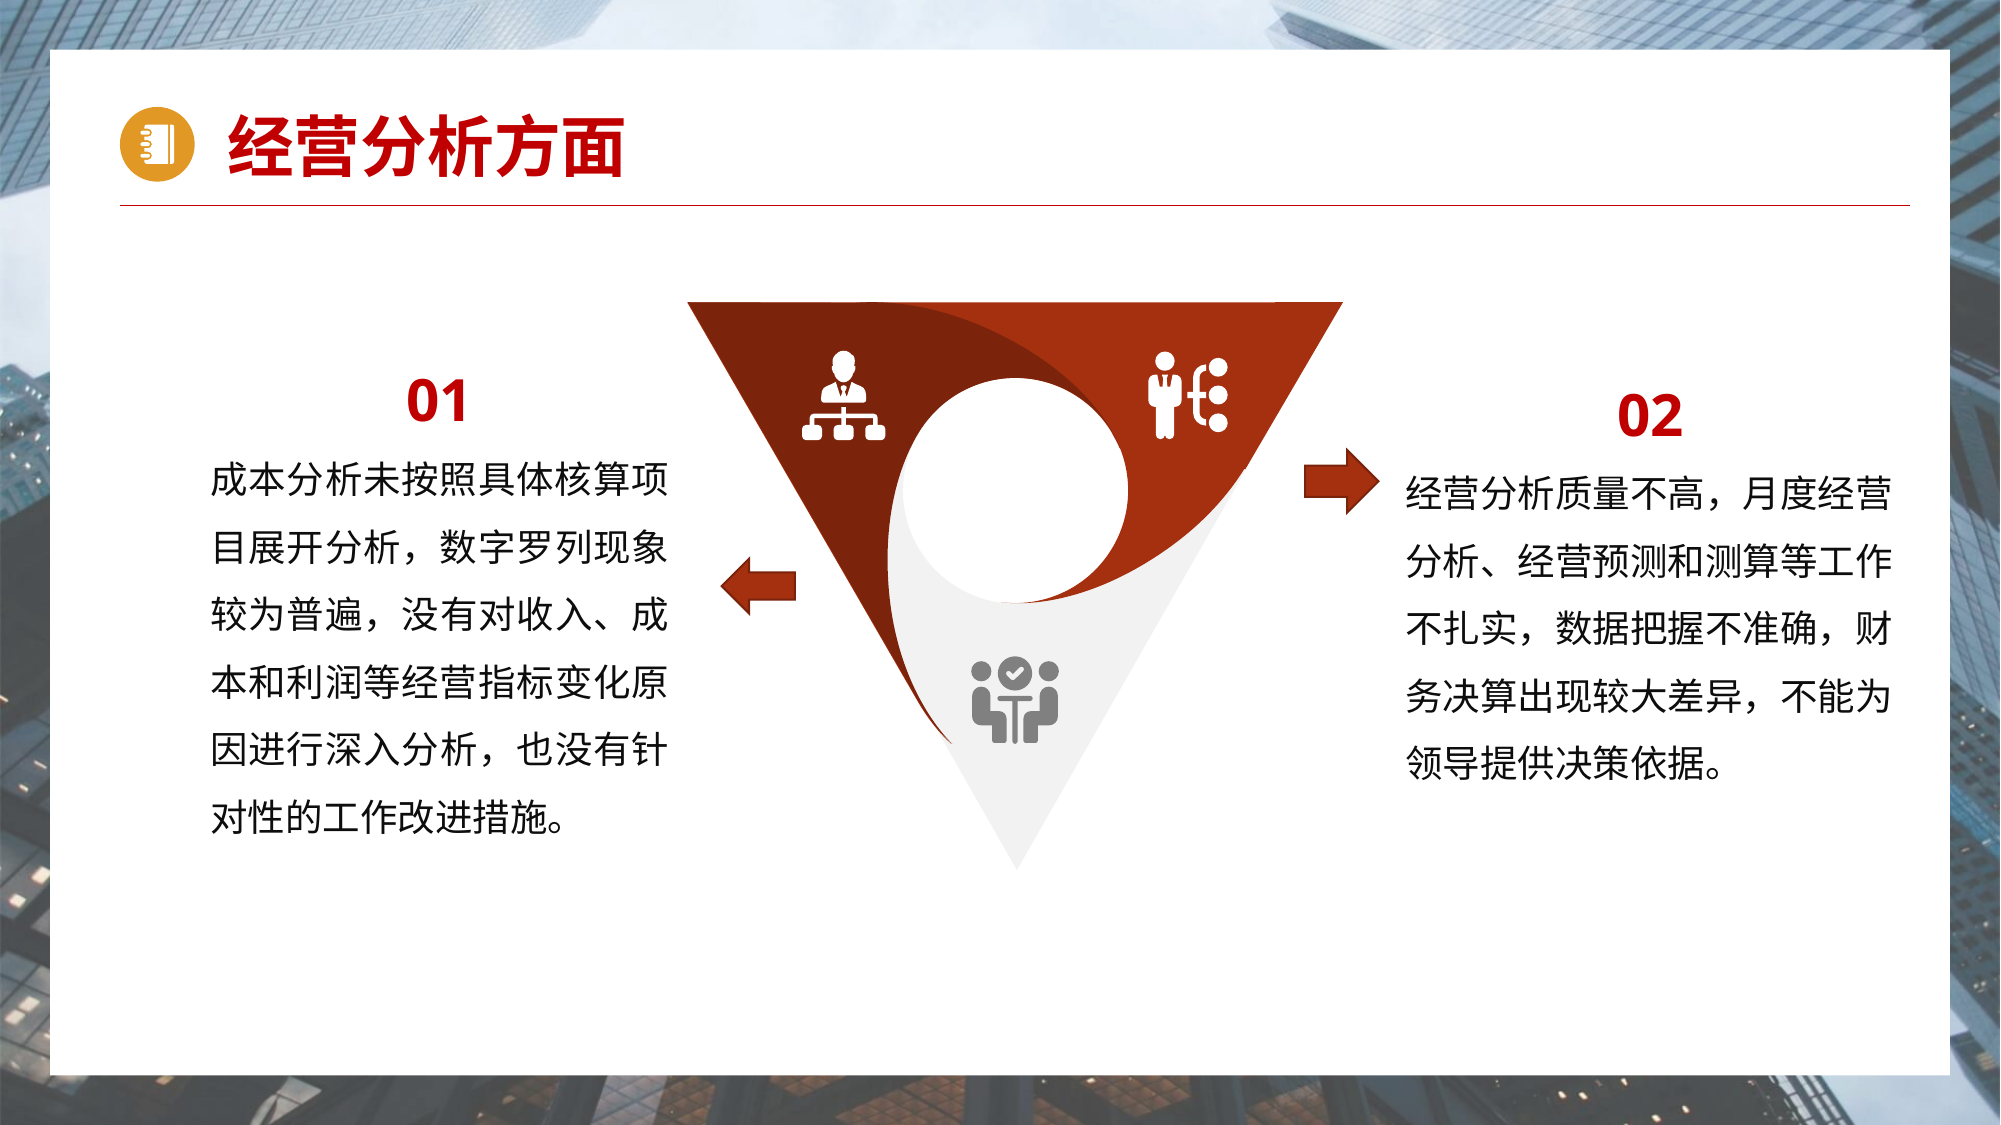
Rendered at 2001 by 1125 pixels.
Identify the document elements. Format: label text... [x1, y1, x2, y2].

text_box 02 经营分析质量不高，月度经营分析、经营预测和测算等工作不扎实，数据把握不准确，财务决算出现较大差异，不能为领导提供决策依据。 [1390, 335, 1911, 793]
text_box [1343, 447, 1380, 516]
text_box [687, 302, 1343, 871]
text_box 例如：报销会议费未附会议通知，培训旅费不附培训文件；专家评审费不在会议费中列支，未附发放表，也无专家领取签字；发放实物福利费无发放明细表。 [0, 0, 2000, 1125]
text_box 01 成本分析未按照具体核算项目展开分析，数字罗列现象较为普遍，没有对收入、成本和利润等经营指标变化原因进行深入分析，也没有针对性的工作改进措施。 [195, 321, 684, 846]
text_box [119, 106, 195, 182]
text_box 经营分析方面 [212, 96, 643, 192]
